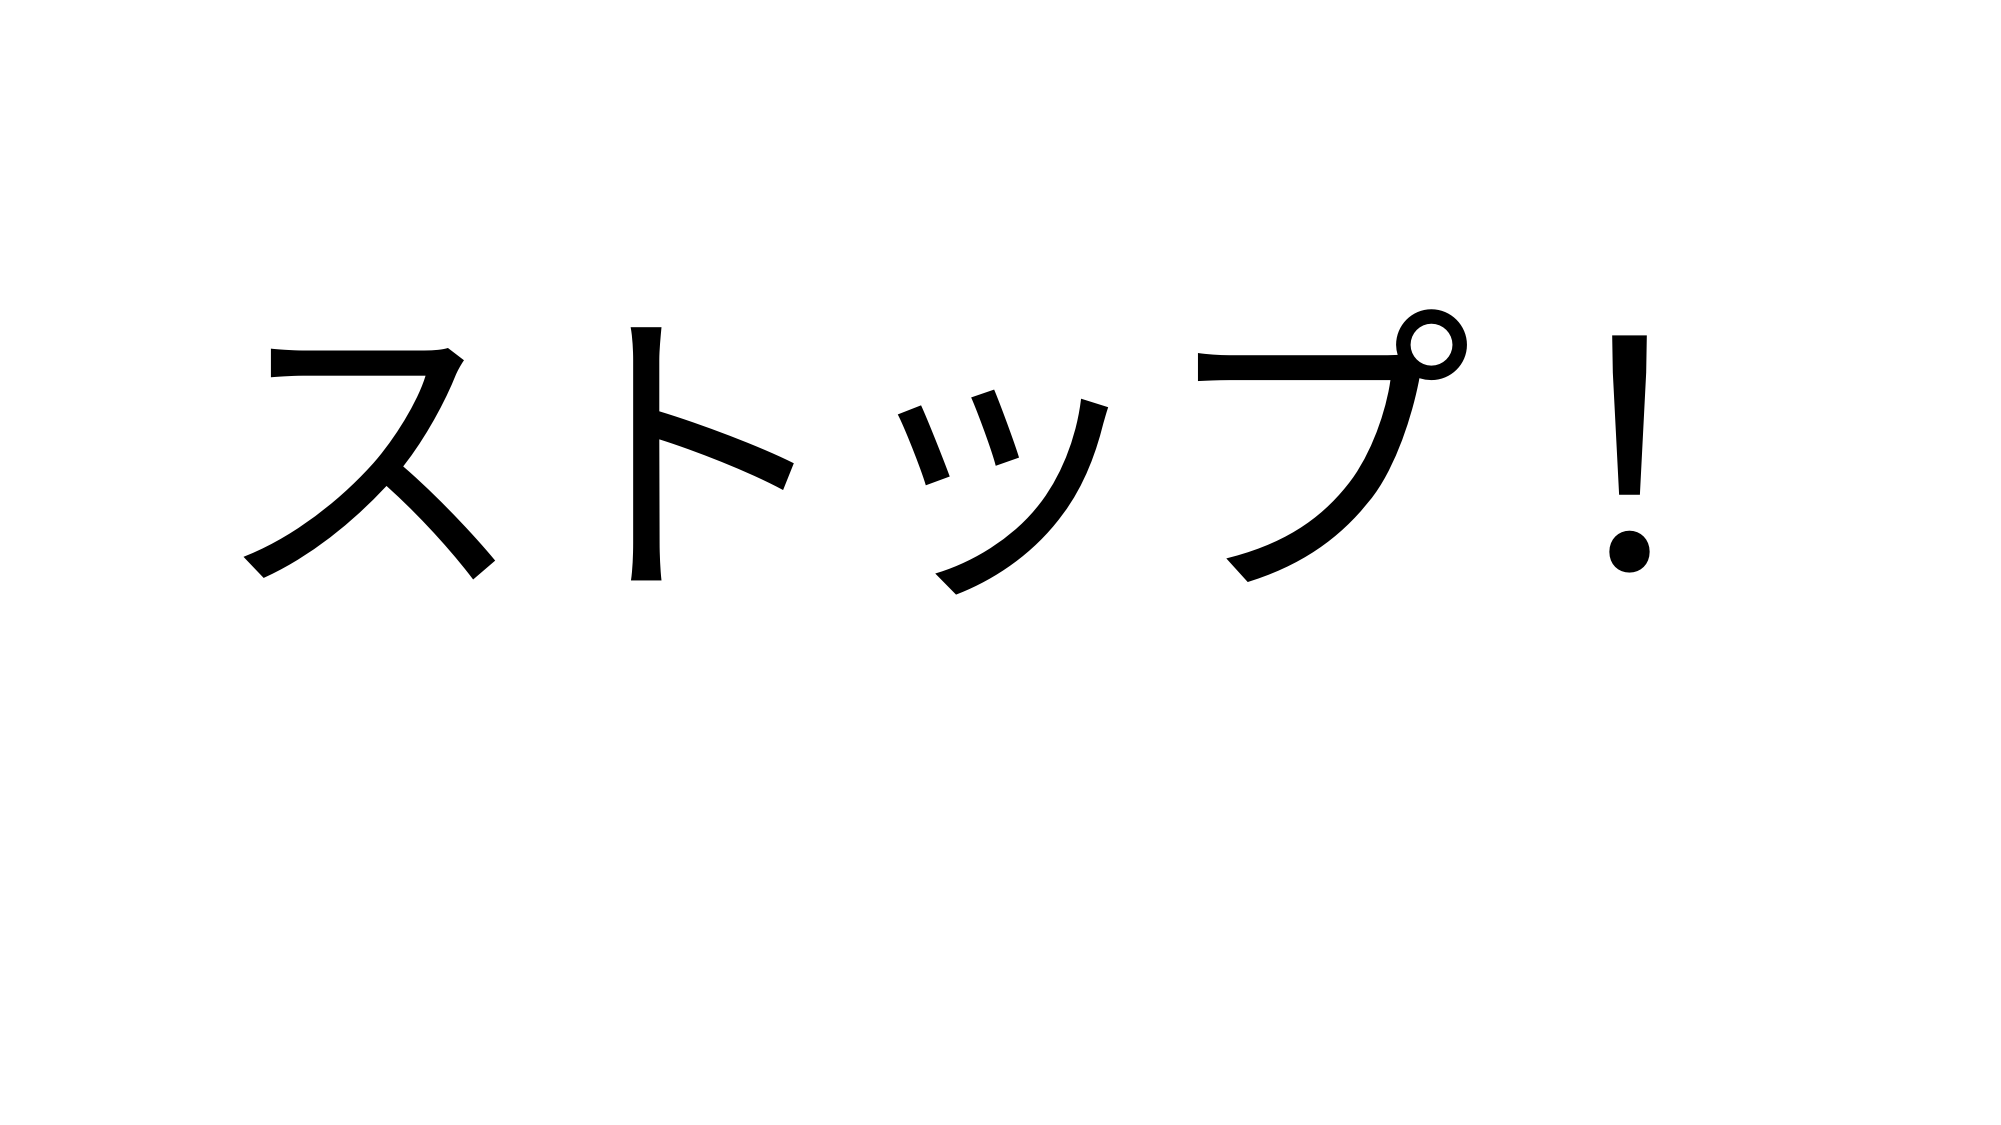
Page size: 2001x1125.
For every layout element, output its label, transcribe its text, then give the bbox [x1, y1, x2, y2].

text_box ストップ！ [140, 291, 1860, 834]
